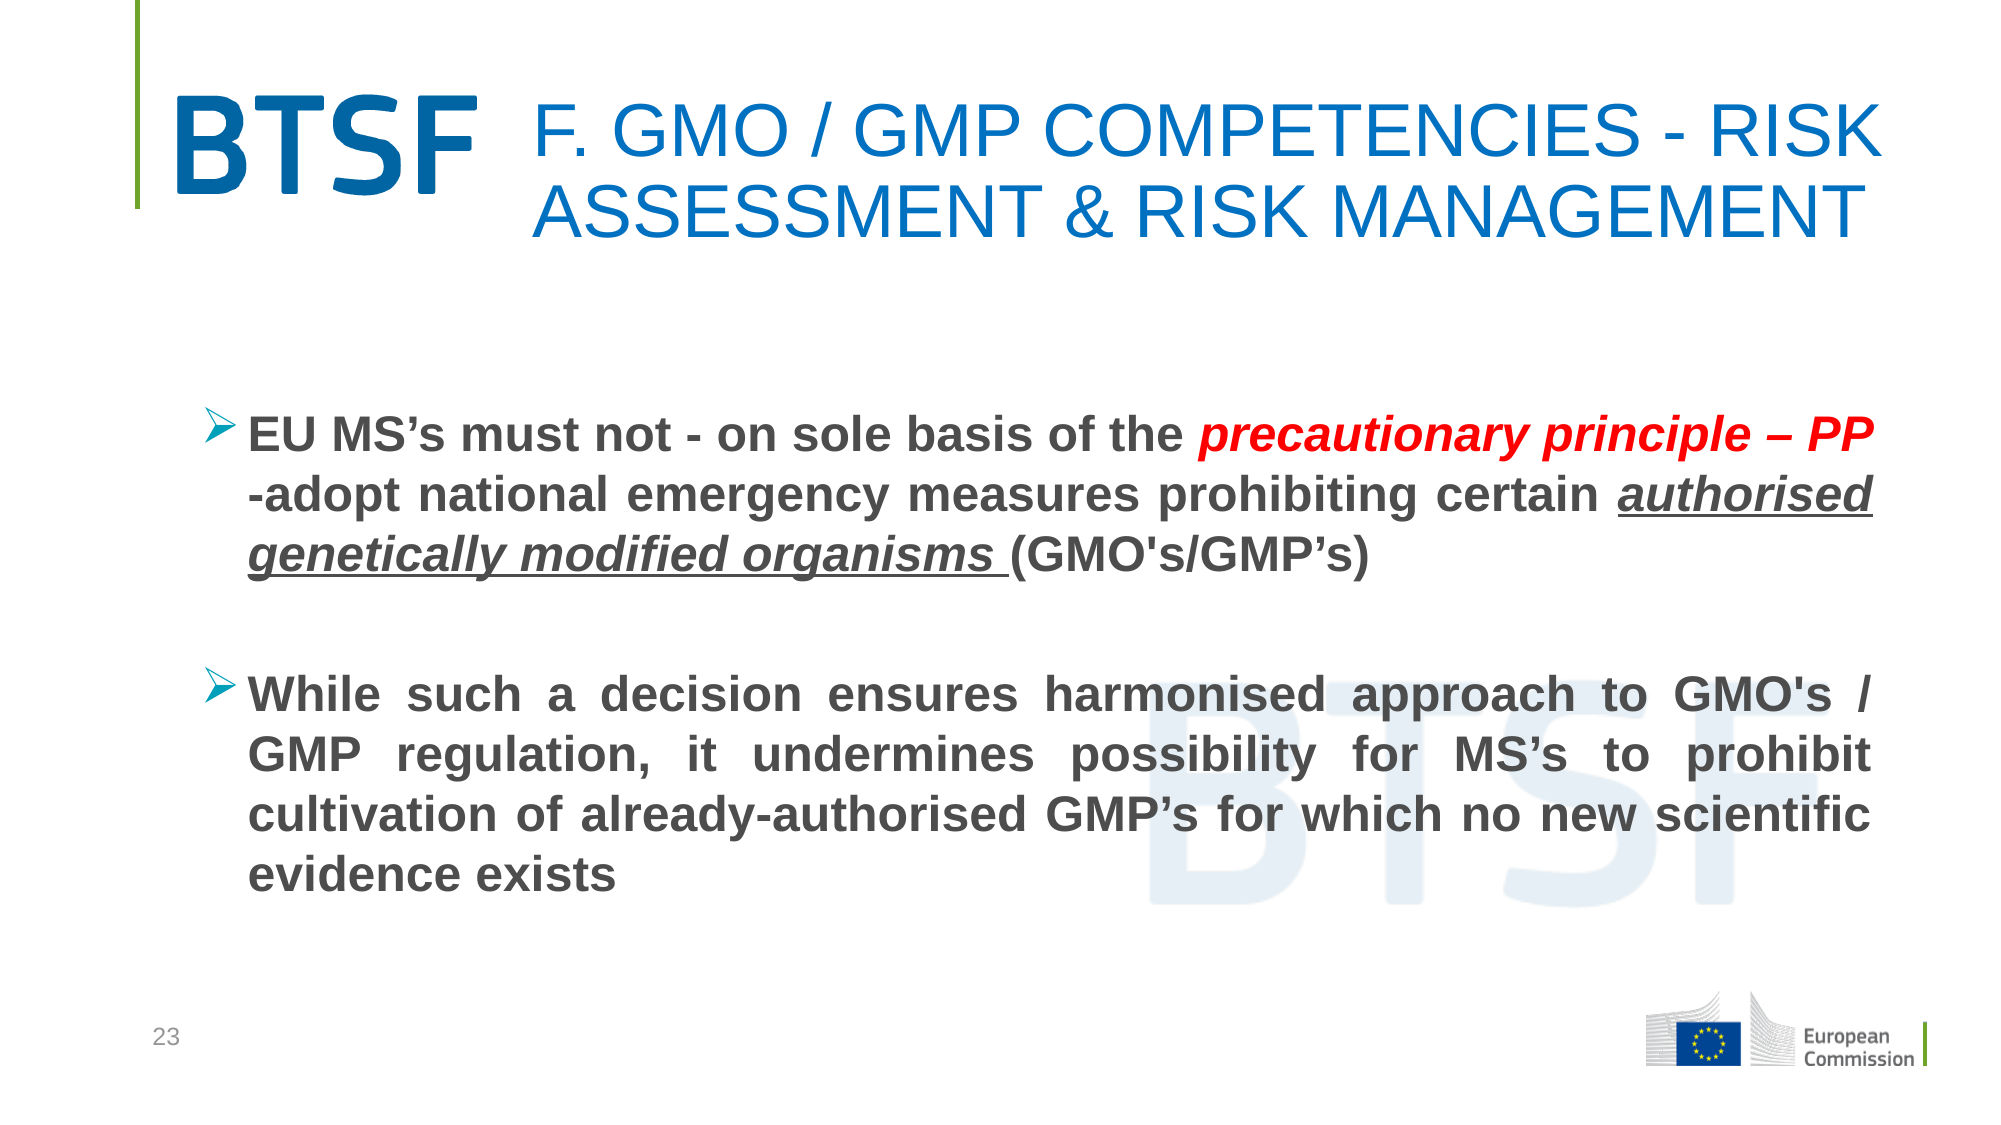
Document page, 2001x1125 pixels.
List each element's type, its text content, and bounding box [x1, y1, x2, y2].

picture [1646, 991, 1927, 1066]
picture [148, 77, 516, 214]
slide_number 23 [137, 1005, 588, 1066]
title F. GMO / GMP COMPETENCIES - RISK ASSESSMENT & RISK MANAGEMENT [517, 125, 1956, 254]
text_box EU MS’s must not - on sole basis of the precautionary principle – PP -adopt national emergency measures prohibiting certain authorised genetically modified organisms (GMO's/GMP’s) While such a decision ensures harmonised approach to GMO's / GMP regulation, it undermines possibility for MS’s to prohibit cultivation of already-authorised GMP’s for which no new scientific evidence exists [111, 253, 1888, 971]
